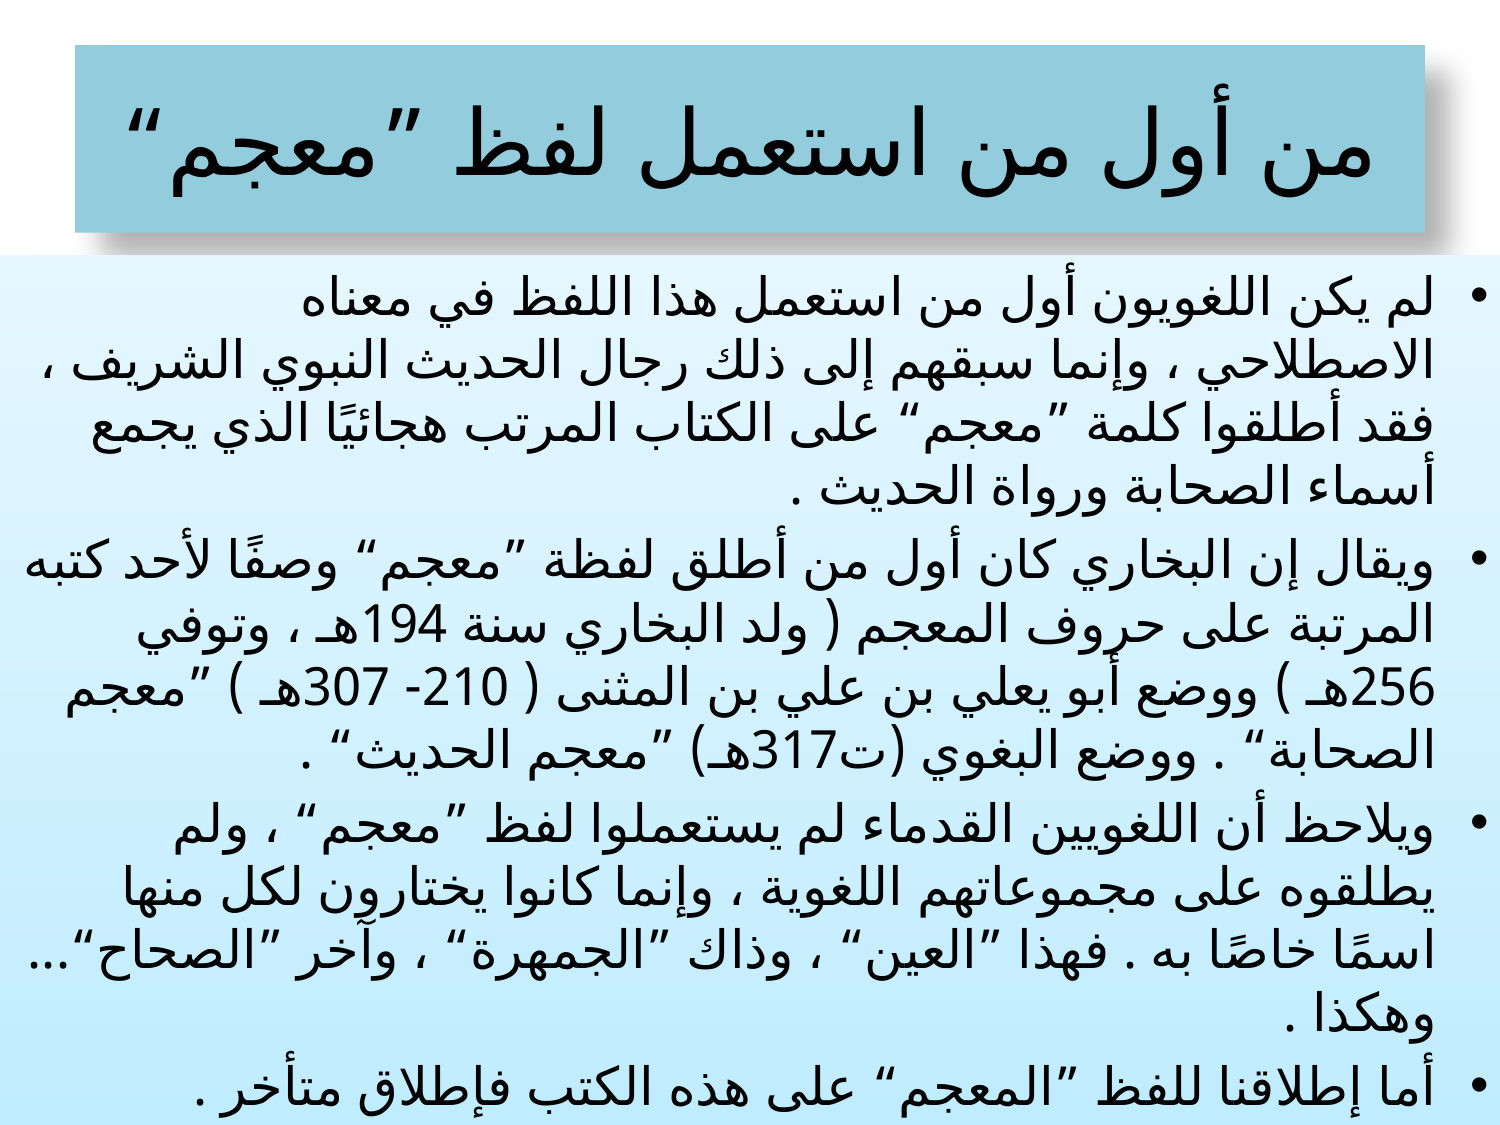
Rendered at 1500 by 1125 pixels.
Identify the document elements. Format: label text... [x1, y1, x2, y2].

list لم يكن اللغويون أول من استعمل هذا اللفظ في معناه الاصطلاحي ، وإنما سبقهم إلى ذلك رجال الحديث النبوي الشريف ، فقد أطلقوا كلمة ”معجم“ على الكتاب المرتب هجائيًا الذي يجمع أسماء الصحابة ورواة الحديث . ويقال إن البخاري كان أول من أطلق لفظة ”معجم“ وصفًا لأحد كتبه المرتبة على حروف المعجم ( ولد البخاري سنة 194هـ ، وتوفي 256هـ ) ووضع أبو يعلي بن علي بن المثنى ( 210- 307هـ ) ”معجم الصحابة“ . ووضع البغوي (ت317هـ) ”معجم الحديث“ . ويلاحظ أن اللغويين القدماء لم يستعملوا لفظ ”معجم“ ، ولم يطلقوه على مجموعاتهم اللغوية ، وإنما كانوا يختارون لكل منها اسمًا خاصًا به . فهذا ”العين“ ، وذاك ”الجمهرة“ ، وآخر ”الصحاح“... وهكذا . أما إطلاقنا للفظ ”المعجم“ على هذه الكتب فإطلاق متأخر . [0, 255, 1500, 1125]
title من أول من استعمل لفظ ”معجم“ [75, 45, 1425, 233]
